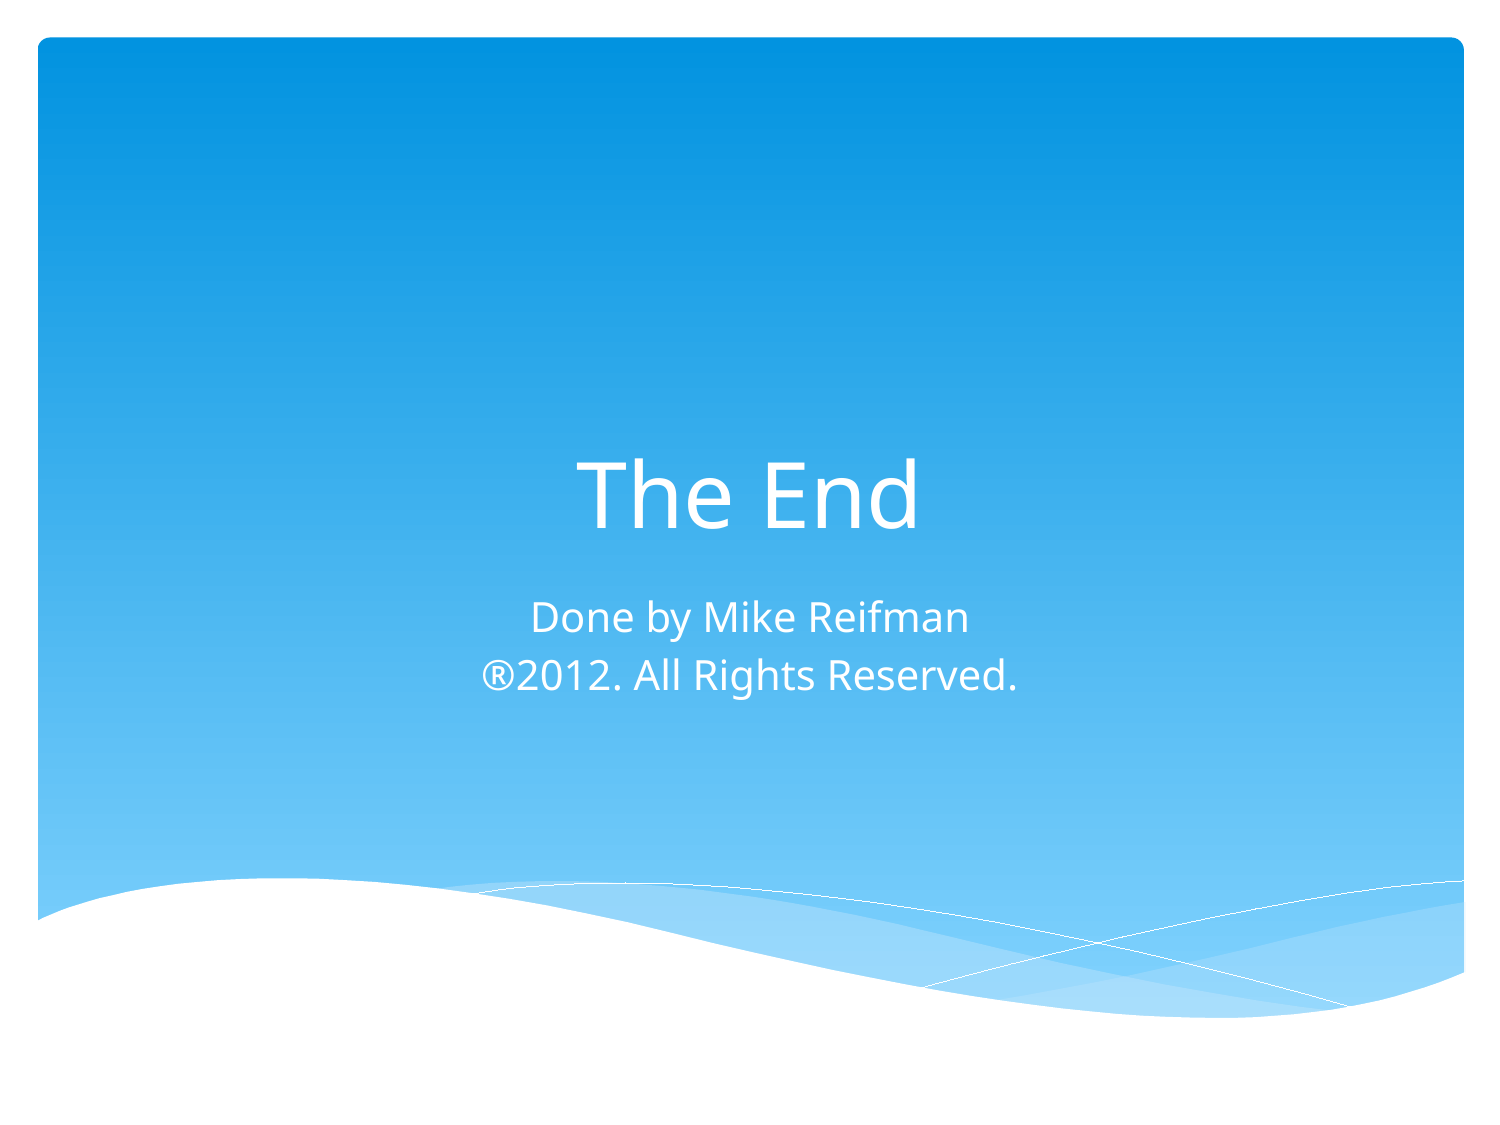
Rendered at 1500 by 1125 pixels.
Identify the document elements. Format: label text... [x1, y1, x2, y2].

subtitle Done by Mike Reifman ®2012. All Rights Reserved. [225, 583, 1275, 825]
title The End [112, 262, 1388, 555]
